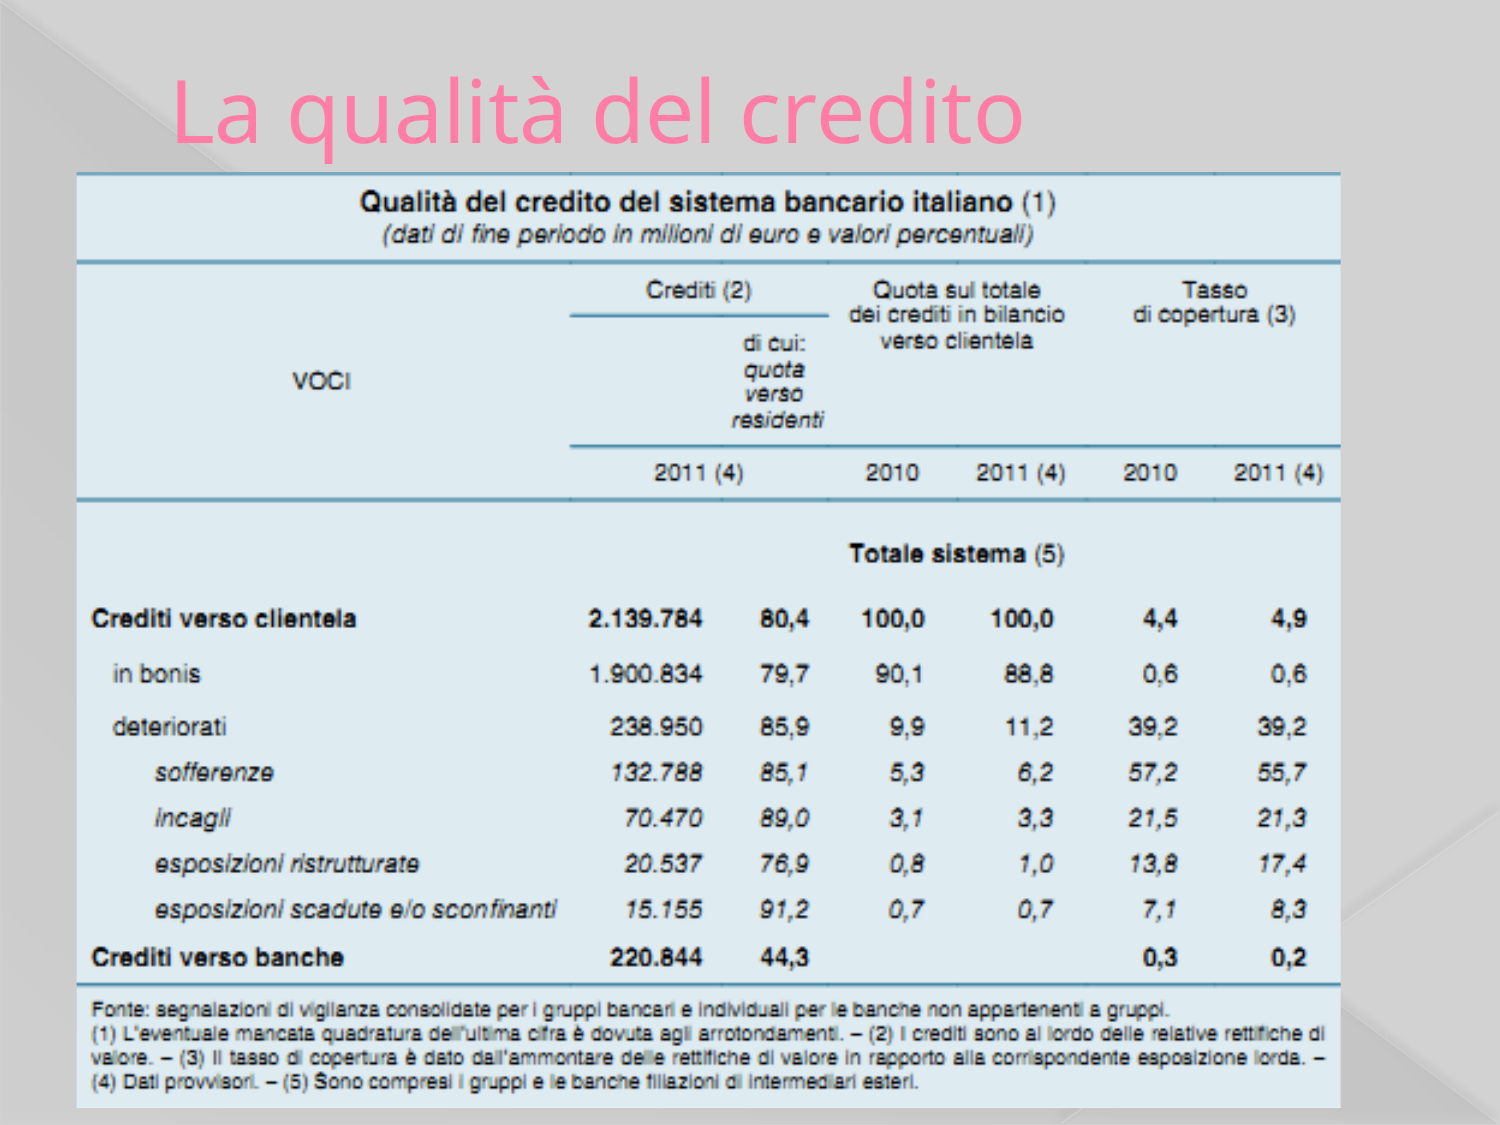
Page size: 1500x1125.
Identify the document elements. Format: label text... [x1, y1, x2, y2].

title La qualità del credito [75, 43, 1425, 173]
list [76, 172, 1341, 1108]
